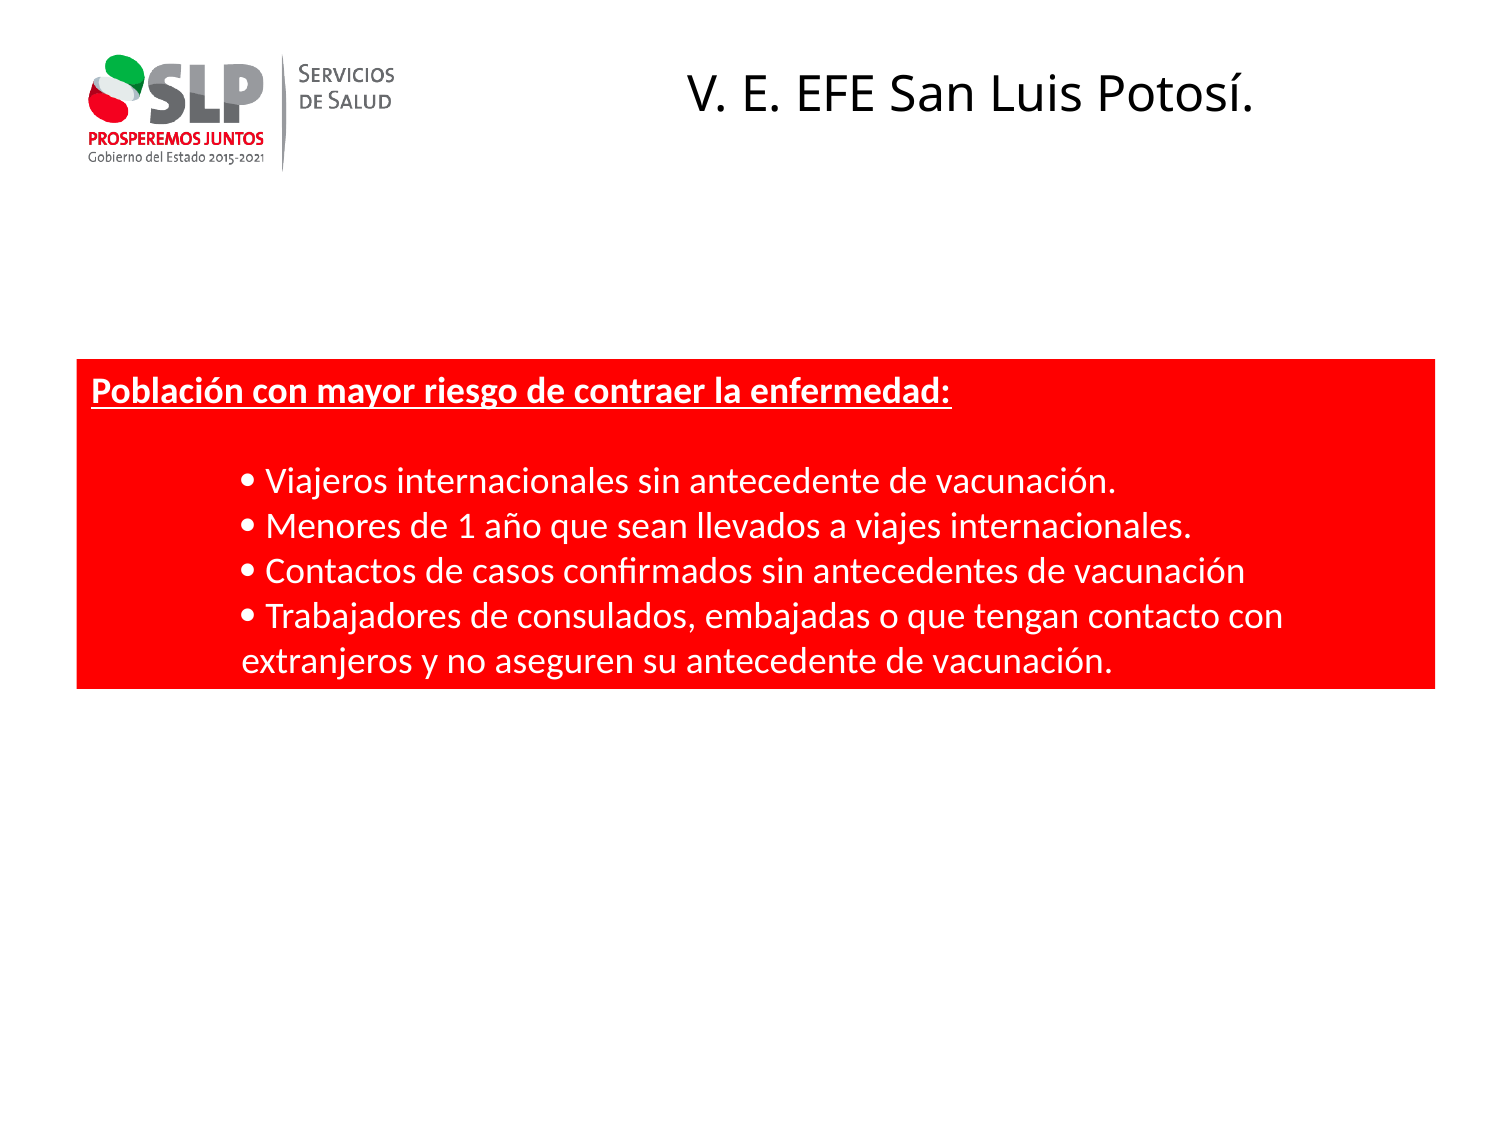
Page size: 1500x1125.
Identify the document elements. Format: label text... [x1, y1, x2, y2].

text_box V. E. EFE San Luis Potosí. [442, 54, 1500, 130]
picture [88, 54, 394, 172]
text_box Población con mayor riesgo de contraer la enfermedad:  Viajeros internacionales sin antecedente de vacunación.  Menores de 1 año que sean llevados a viajes internacionales.  Contactos de casos confirmados sin antecedentes de vacunación  Trabajadores de consulados, embajadas o que tengan contacto con extranjeros y no aseguren su antecedente de vacunación. [76, 359, 1436, 689]
